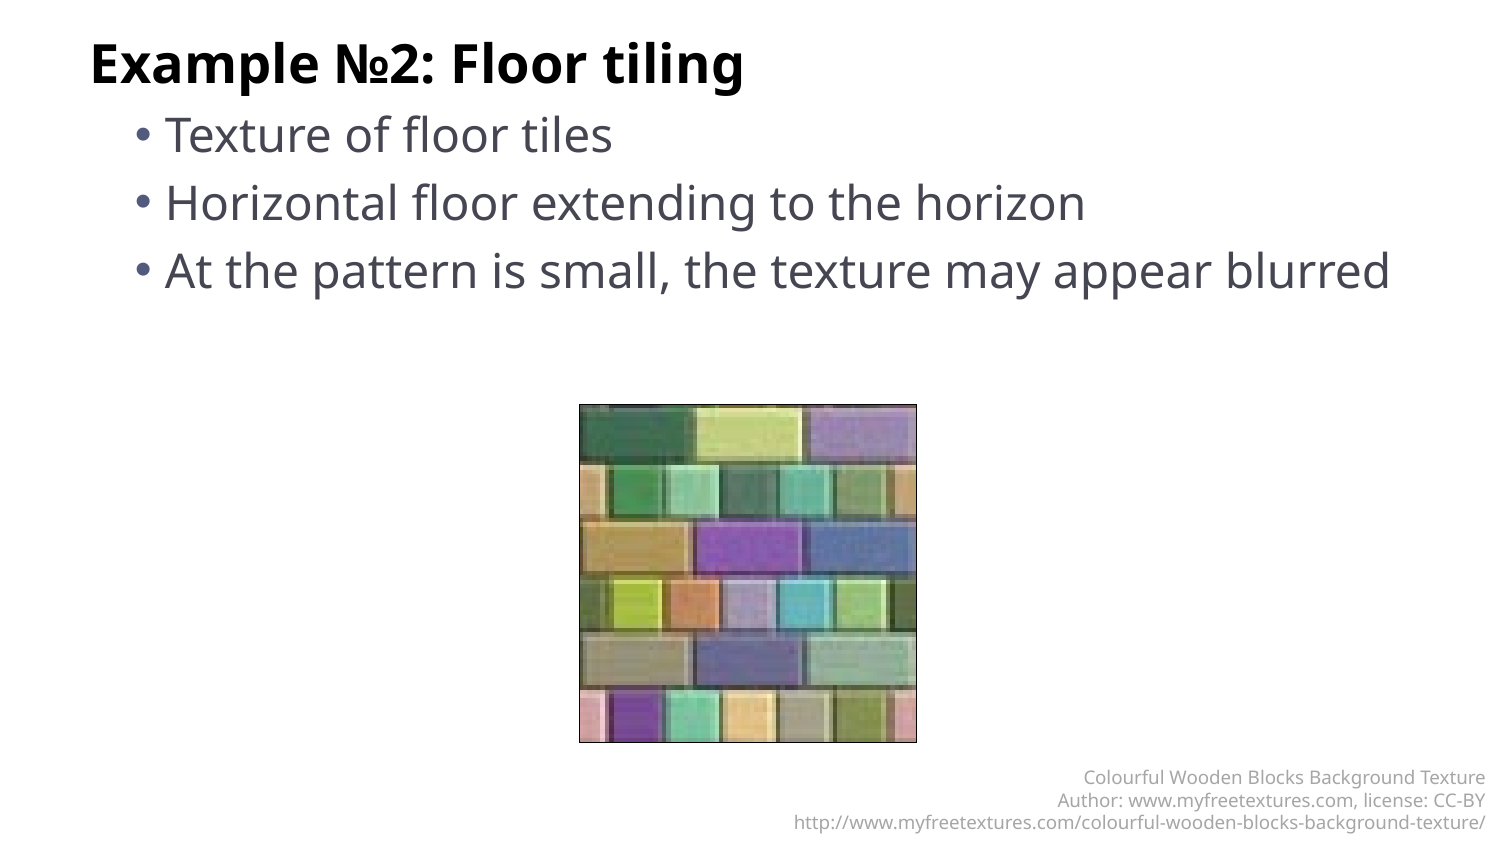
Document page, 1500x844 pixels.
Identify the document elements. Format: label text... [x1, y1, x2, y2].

text_box Colourful Wooden Blocks Background Texture Author: www.myfreetextures.com, license: CC-BY http://www.myfreetextures.com/colourful-wooden-blocks-background-texture/ [500, 758, 1500, 841]
picture [578, 404, 917, 743]
list Example №2: Floor tiling Texture of floor tiles Horizontal floor extending to the horizon At the pattern is small, the texture may appear blurred [75, 21, 1475, 835]
